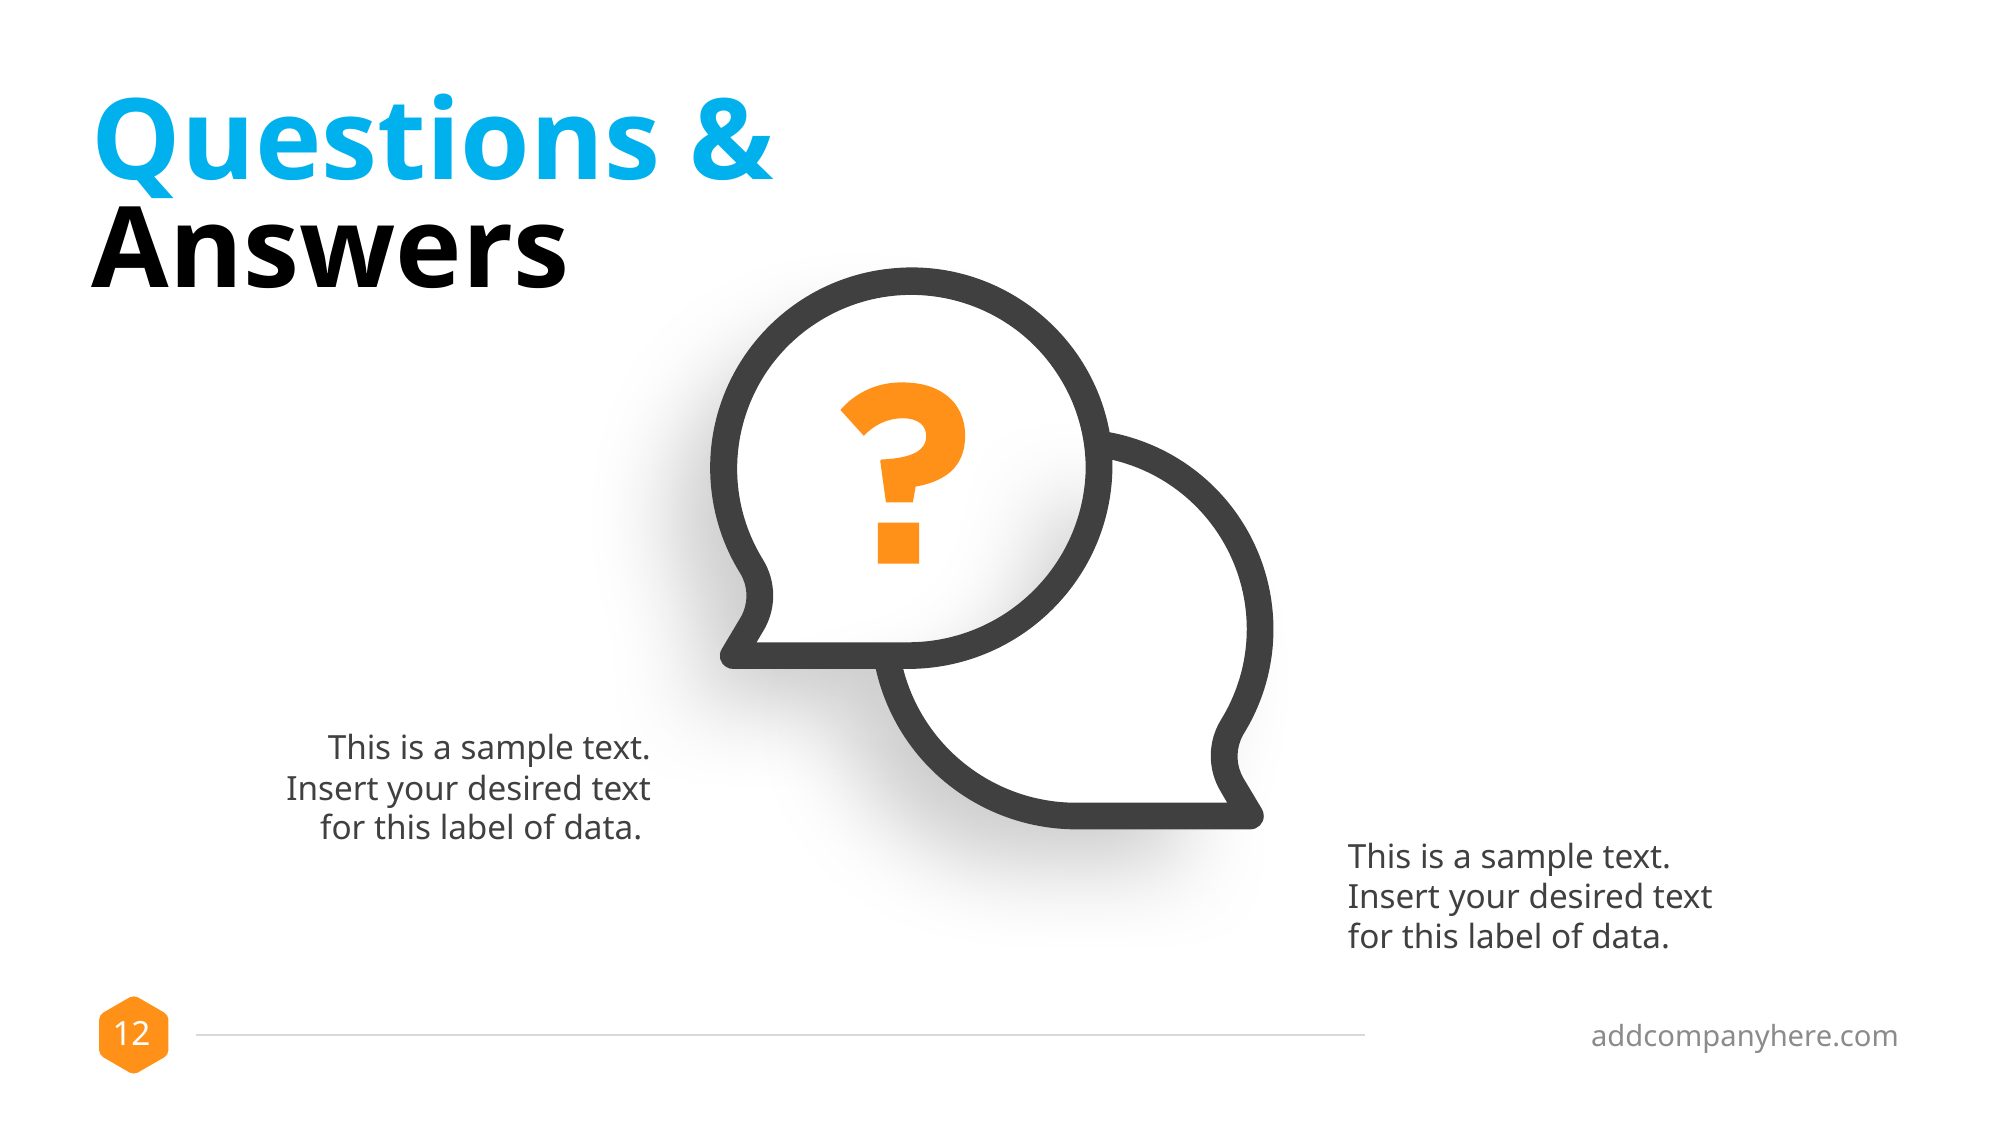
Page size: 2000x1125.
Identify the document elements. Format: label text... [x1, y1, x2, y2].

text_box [217, 255, 1783, 965]
footer addcompanyhere.com [1379, 1004, 1900, 1065]
slide_number 12 [100, 1005, 163, 1065]
text_box Questions & Answers [91, 93, 949, 324]
